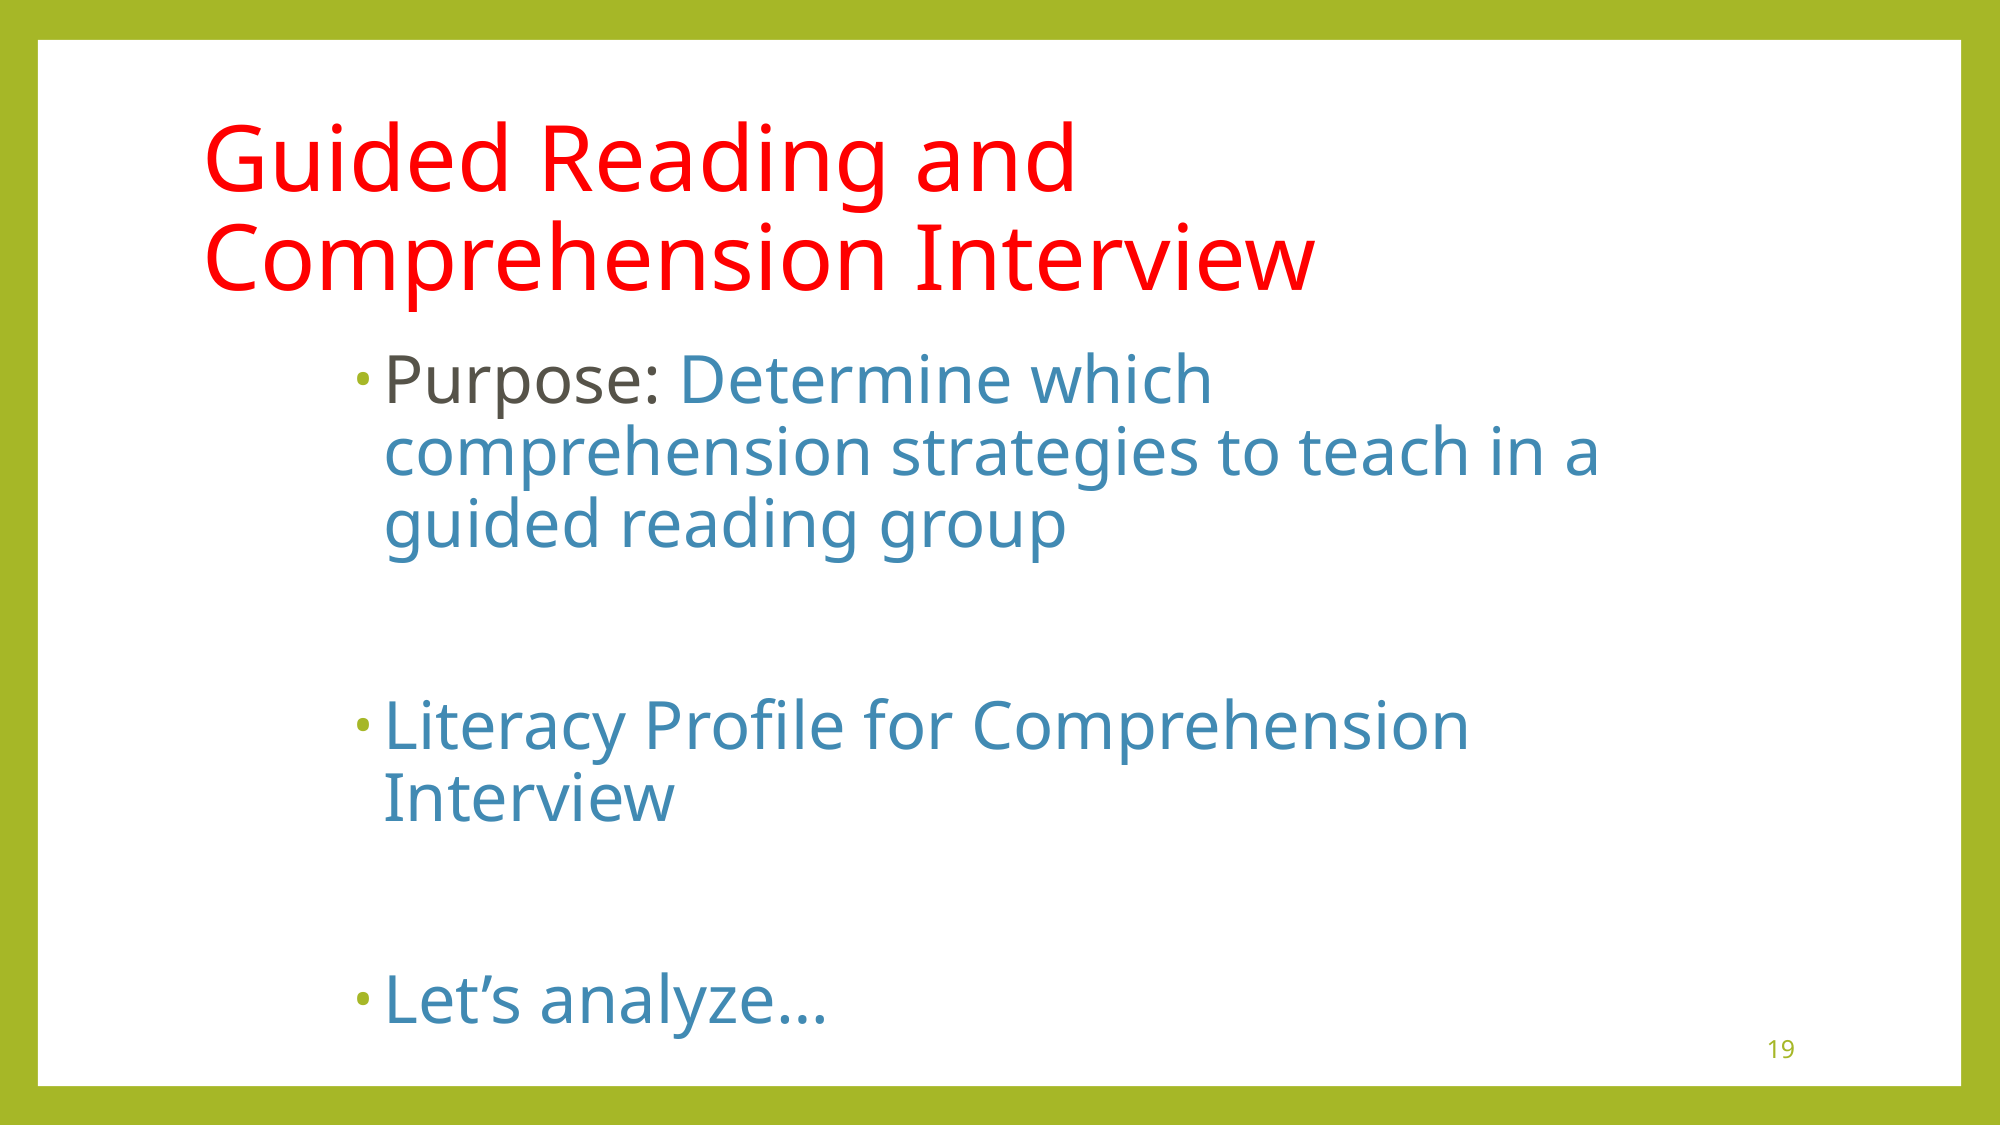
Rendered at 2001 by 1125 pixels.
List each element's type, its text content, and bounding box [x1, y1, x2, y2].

list Purpose: Determine which comprehension strategies to teach in a guided reading group Literacy Profile for Comprehension Interview Let’s analyze… [330, 338, 1719, 1081]
title Guided Reading and Comprehension Interview [187, 99, 1808, 323]
slide_number 19 [1530, 1020, 1811, 1081]
